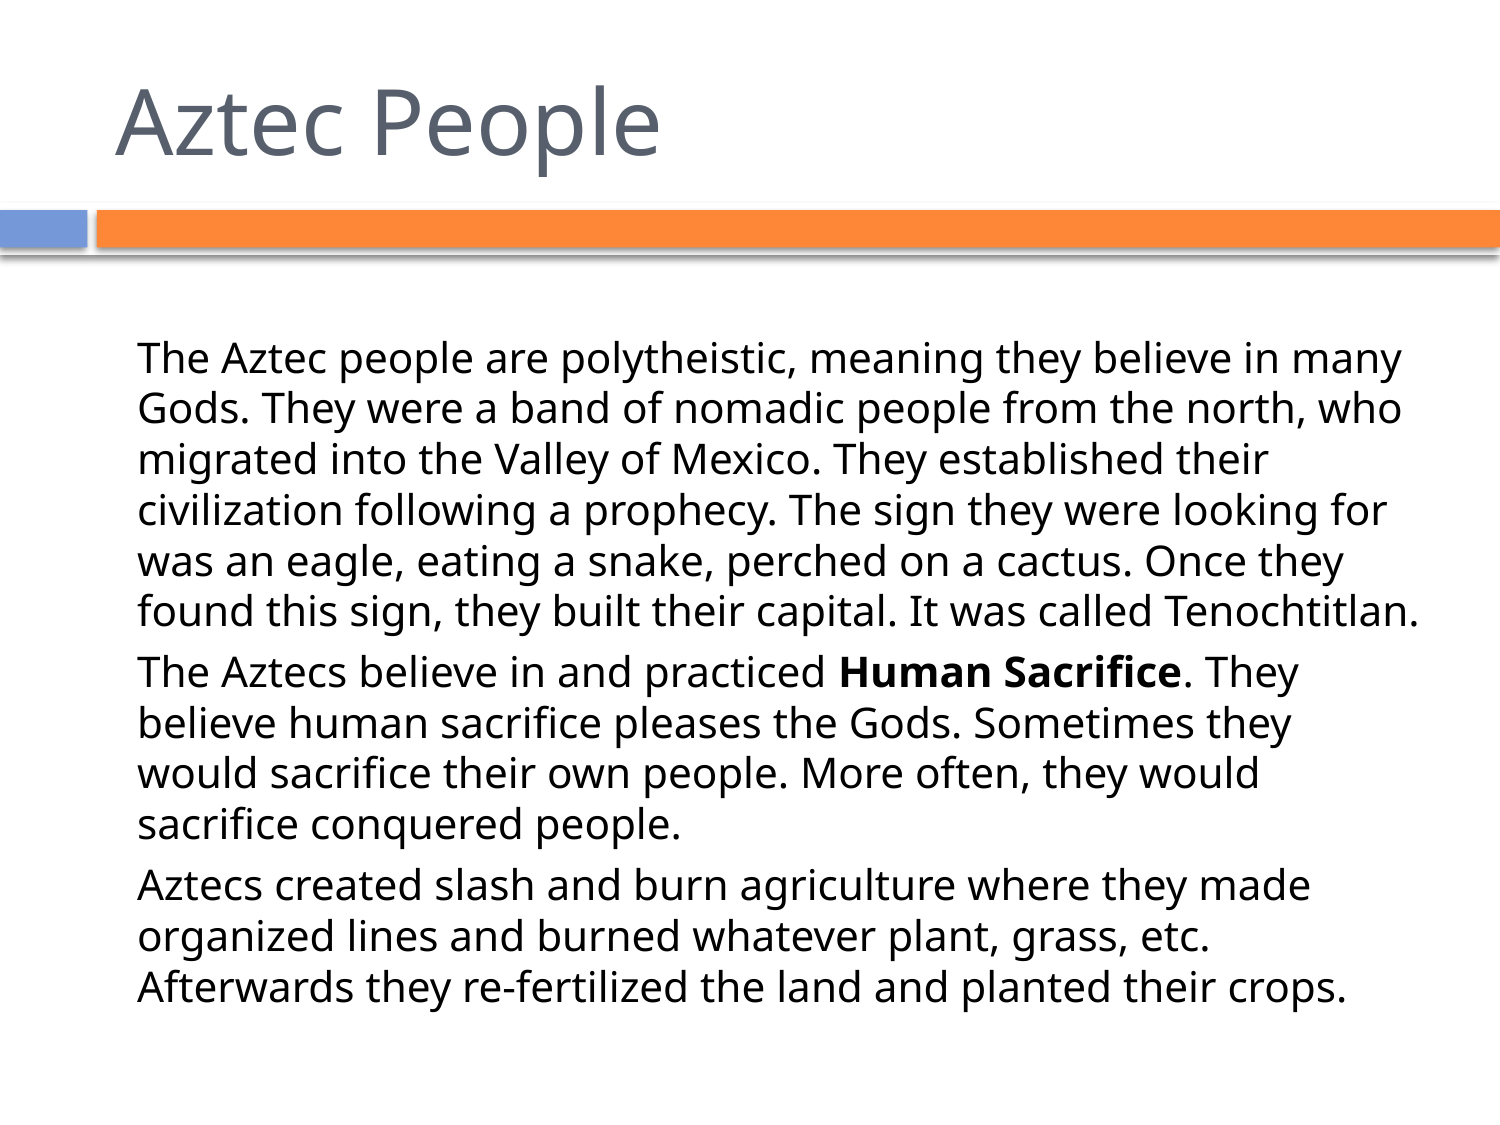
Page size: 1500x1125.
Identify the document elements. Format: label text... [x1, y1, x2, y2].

title Aztec People [100, 37, 1438, 200]
list The Aztec people are polytheistic, meaning they believe in many Gods. They were a band of nomadic people from the north, who migrated into the Valley of Mexico. They established their civilization following a prophecy. The sign they were looking for was an eagle, eating a snake, perched on a cactus. Once they found this sign, they built their capital. It was called Tenochtitlan. The Aztecs believe in and practiced Human Sacrifice. They believe human sacrifice pleases the Gods. Sometimes they would sacrifice their own people. More often, they would sacrifice conquered people. Aztecs created slash and burn agriculture where they made organized lines and burned whatever plant, grass, etc. Afterwards they re-fertilized the land and planted their crops. [75, 262, 1438, 1063]
